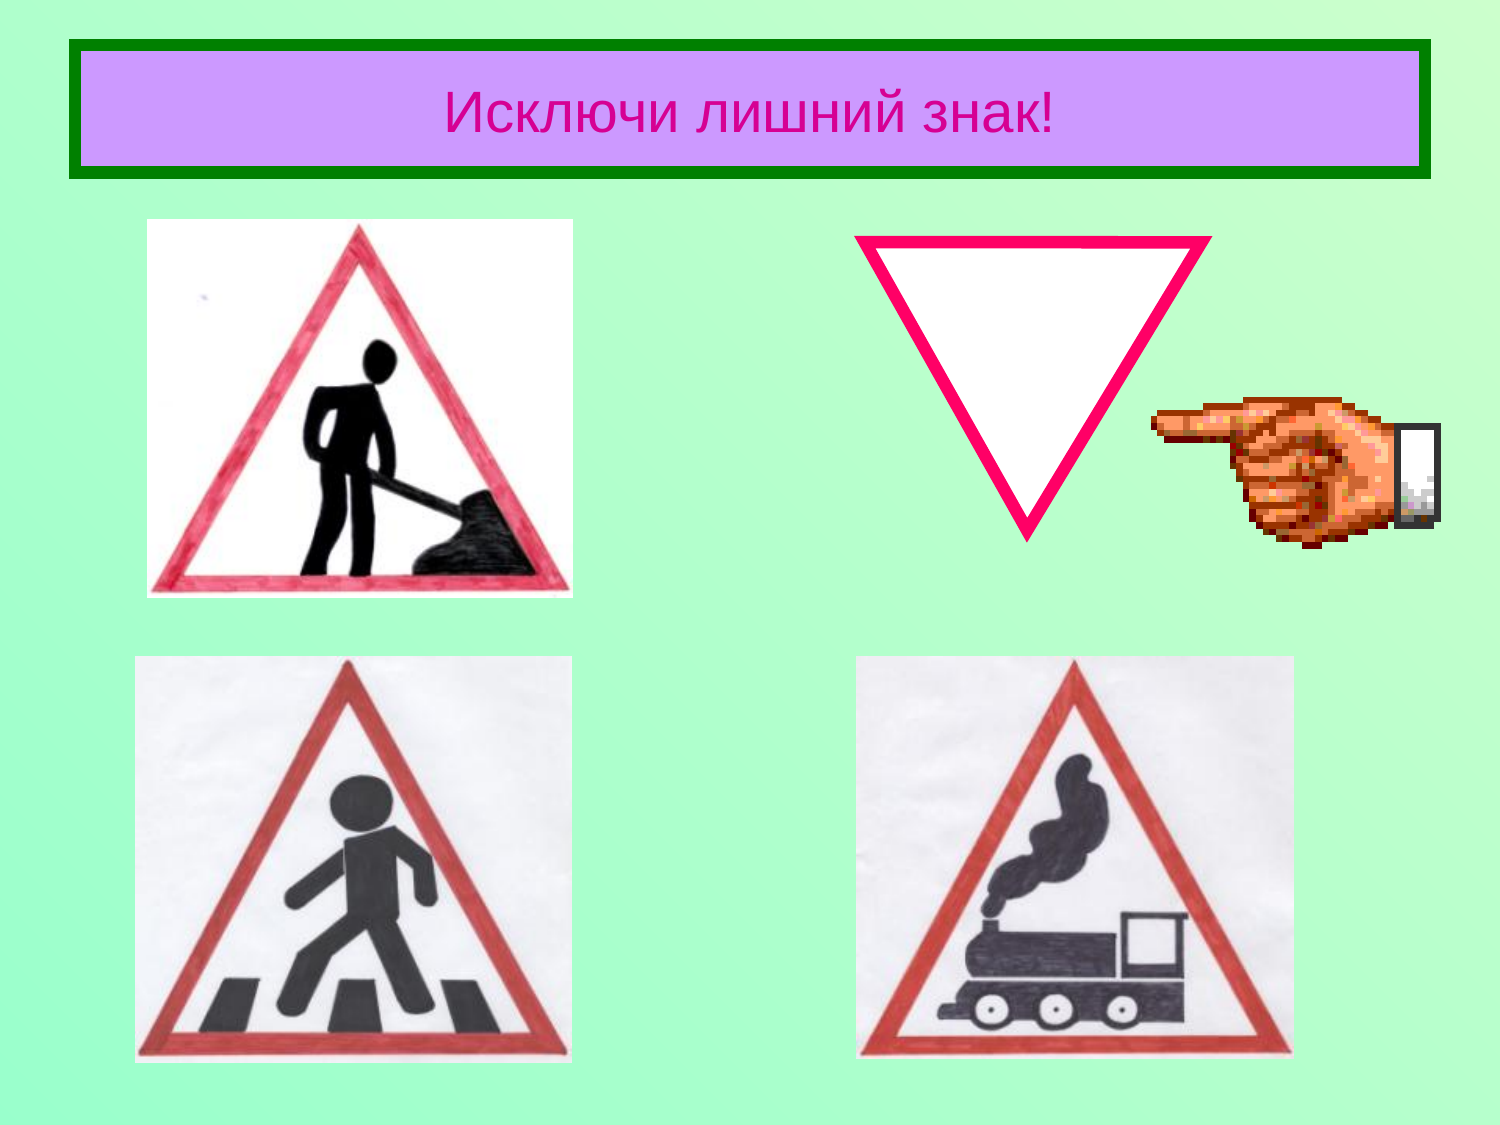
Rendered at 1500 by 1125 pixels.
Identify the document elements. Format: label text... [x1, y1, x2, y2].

title Исключи лишний знак! [74, 44, 1426, 173]
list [855, 656, 1294, 1059]
text_box [864, 242, 1202, 531]
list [1151, 396, 1442, 549]
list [147, 219, 574, 599]
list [135, 656, 572, 1064]
